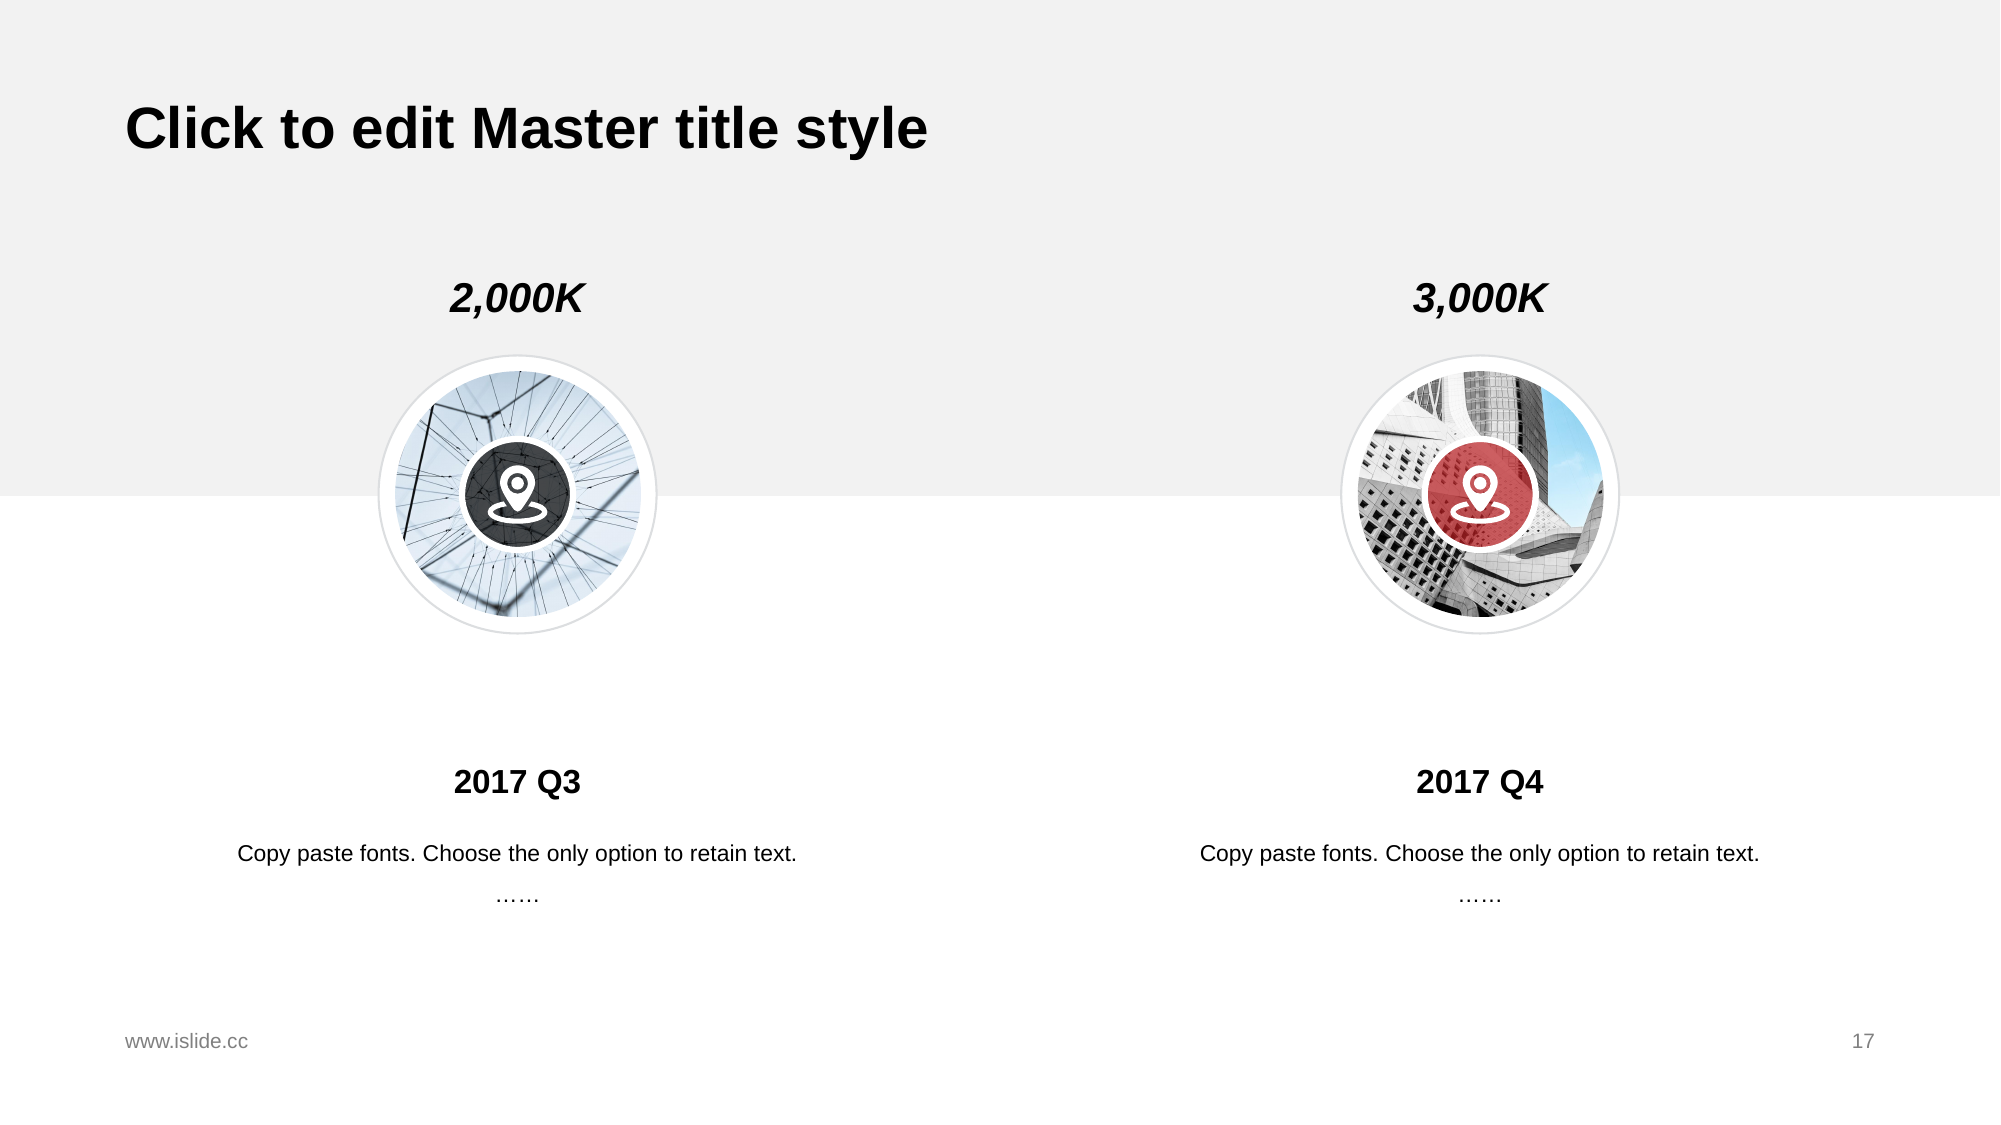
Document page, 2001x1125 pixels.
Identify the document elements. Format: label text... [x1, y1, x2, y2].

footer www.islide.cc [109, 1023, 790, 1058]
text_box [0, 0, 2000, 933]
slide_number 17 [1412, 1023, 1890, 1058]
